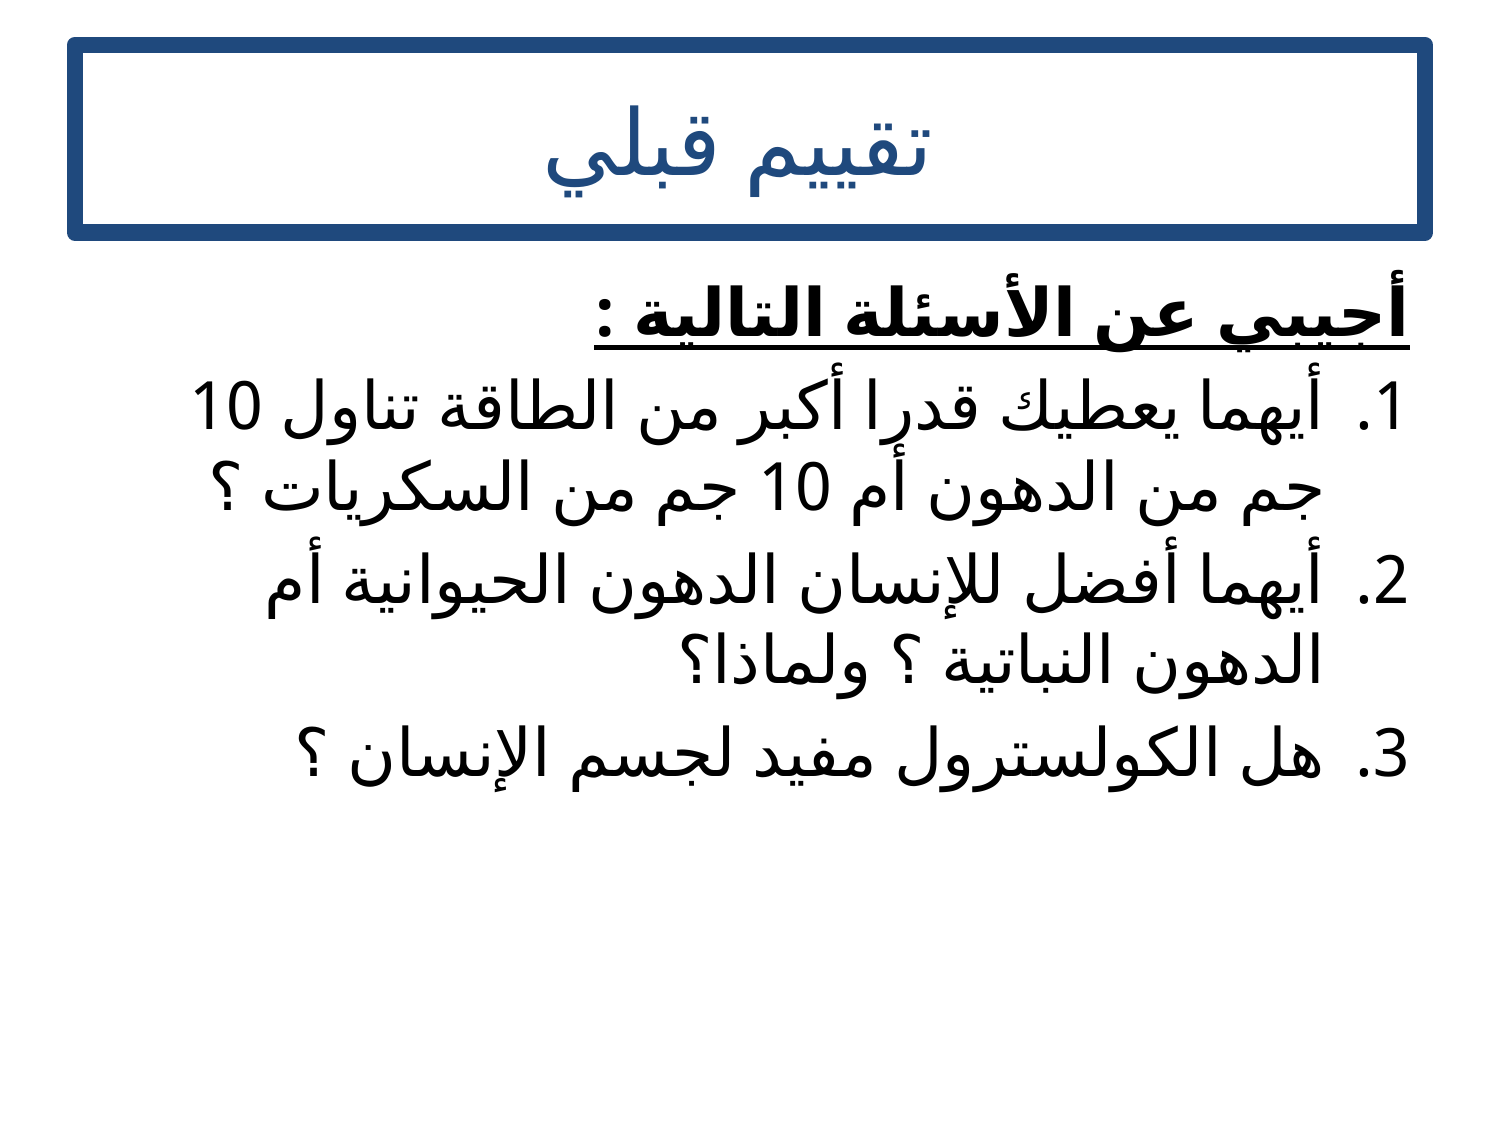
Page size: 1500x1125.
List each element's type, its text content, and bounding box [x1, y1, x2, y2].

title تقييم قبلي [75, 45, 1425, 233]
list أجيبي عن الأسئلة التالية : أيهما يعطيك قدرا أكبر من الطاقة تناول 10 جم من الدهون أم 10 جم من السكريات ؟ أيهما أفضل للإنسان الدهون الحيوانية أم الدهون النباتية ؟ ولماذا؟ هل الكولسترول مفيد لجسم الإنسان ؟ [75, 262, 1425, 1005]
